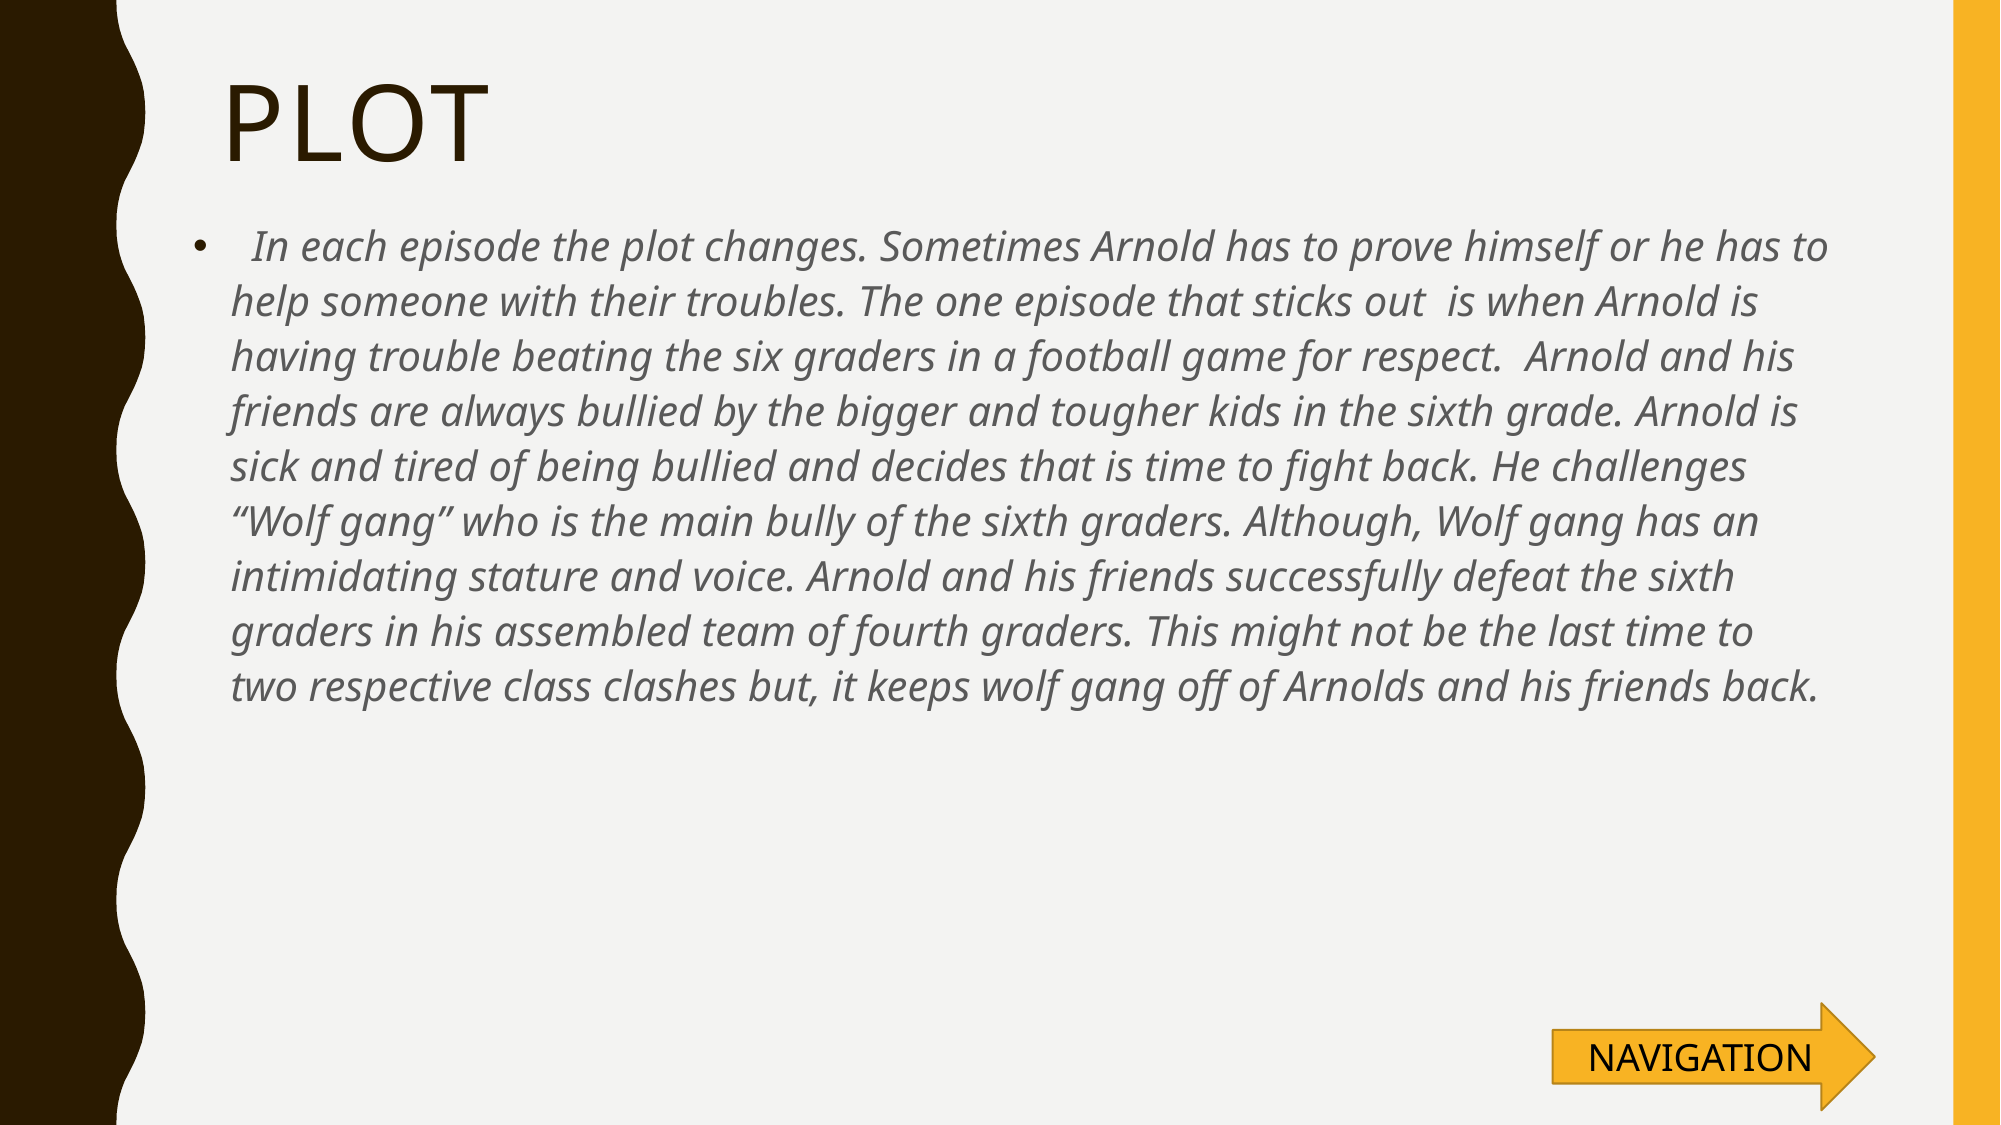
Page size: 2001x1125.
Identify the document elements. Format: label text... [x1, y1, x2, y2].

list In each episode the plot changes. Sometimes Arnold has to prove himself or he has to help someone with their troubles. The one episode that sticks out is when Arnold is having trouble beating the six graders in a football game for respect. Arnold and his friends are always bullied by the bigger and tougher kids in the sixth grade. Arnold is sick and tired of being bullied and decides that is time to fight back. He challenges “Wolf gang” who is the main bully of the sixth graders. Although, Wolf gang has an intimidating stature and voice. Arnold and his friends successfully defeat the sixth graders in his assembled team of fourth graders. This might not be the last time to two respective class clashes but, it keeps wolf gang off of Arnolds and his friends back. [178, 207, 1848, 797]
title Plot [205, 62, 1875, 308]
text_box NAVIGATION [1551, 1002, 1876, 1112]
